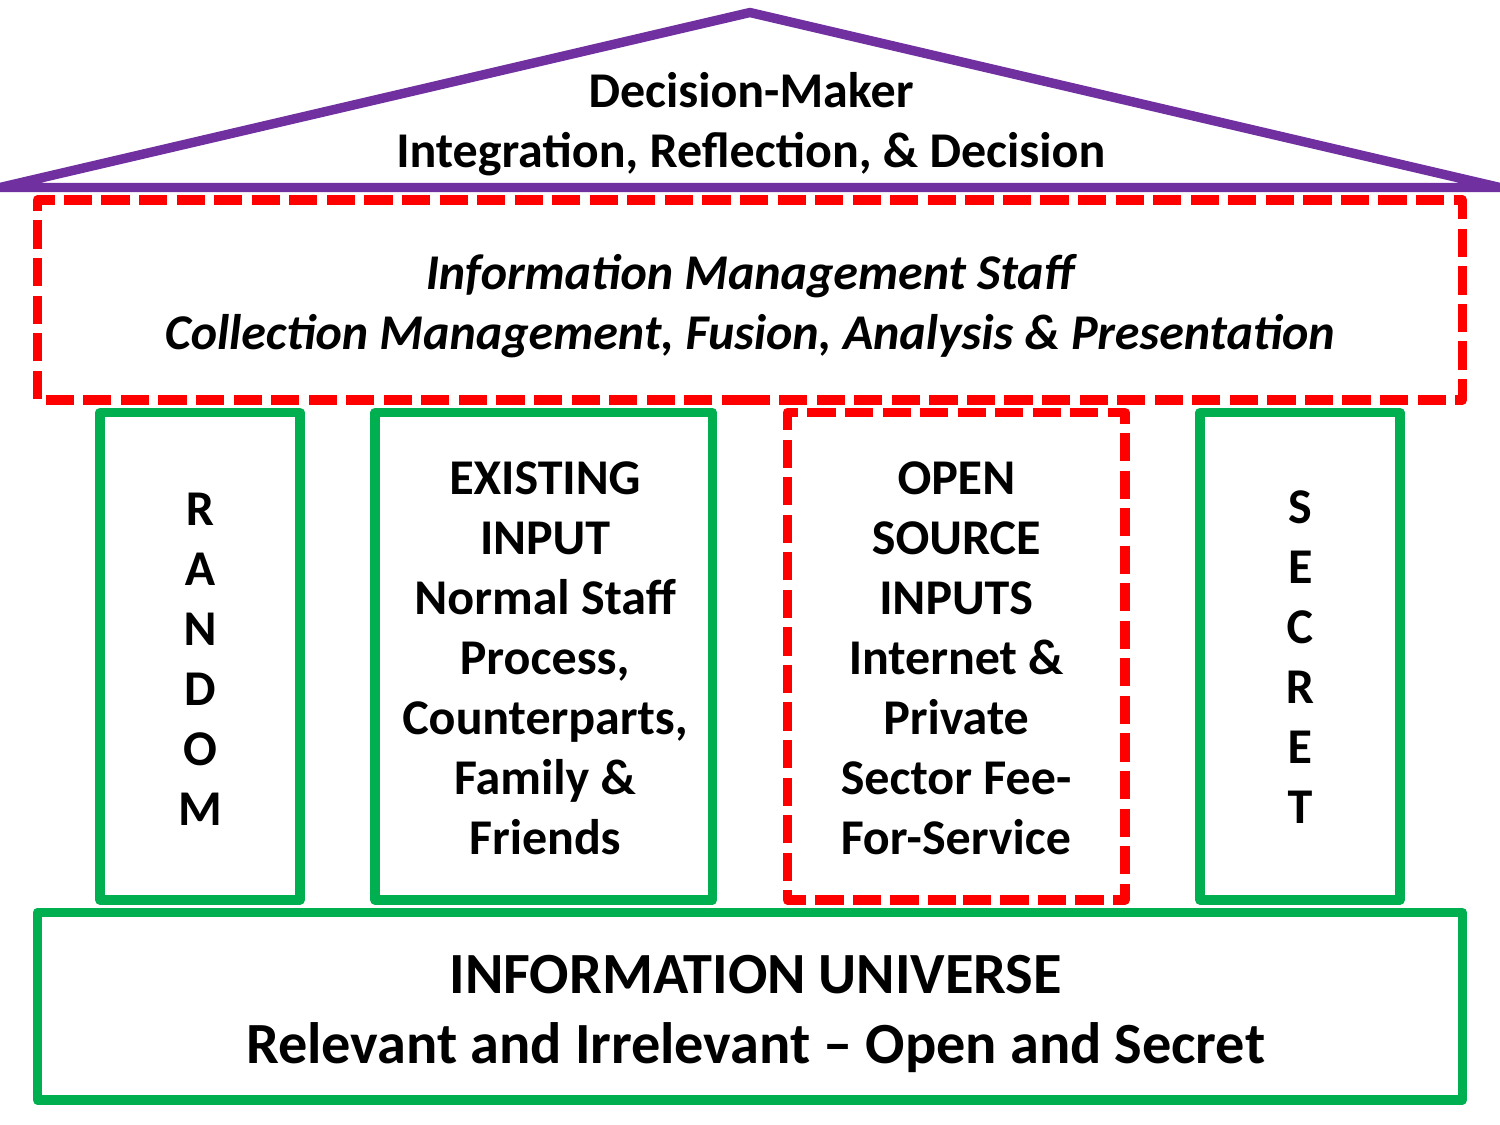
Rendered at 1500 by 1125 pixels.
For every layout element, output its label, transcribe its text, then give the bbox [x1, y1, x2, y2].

text_box [35, 198, 1464, 402]
text_box [0, 96, 1500, 190]
text_box SECRET [1262, 466, 1338, 841]
text_box [98, 410, 302, 902]
text_box [1198, 410, 1402, 902]
text_box Decision-Maker Integration, Reflection, & Decision [381, 49, 1121, 185]
text_box [35, 910, 1464, 1102]
text_box [785, 410, 1127, 902]
text_box [373, 410, 715, 902]
text_box OPEN SOURCE INPUTS Internet & Private Sector Fee-For-Service [818, 437, 1094, 873]
text_box RANDOM [162, 467, 238, 843]
text_box EXISTING INPUT Normal Staff Process, Counterparts, Family & Friends [377, 437, 713, 873]
text_box INFORMATION UNIVERSE Relevant and Irrelevant – Open and Secret [231, 927, 1281, 1083]
text_box Information Management Staff Collection Management, Fusion, Analysis & Presentation [149, 231, 1351, 367]
text_box [584, 10, 916, 49]
